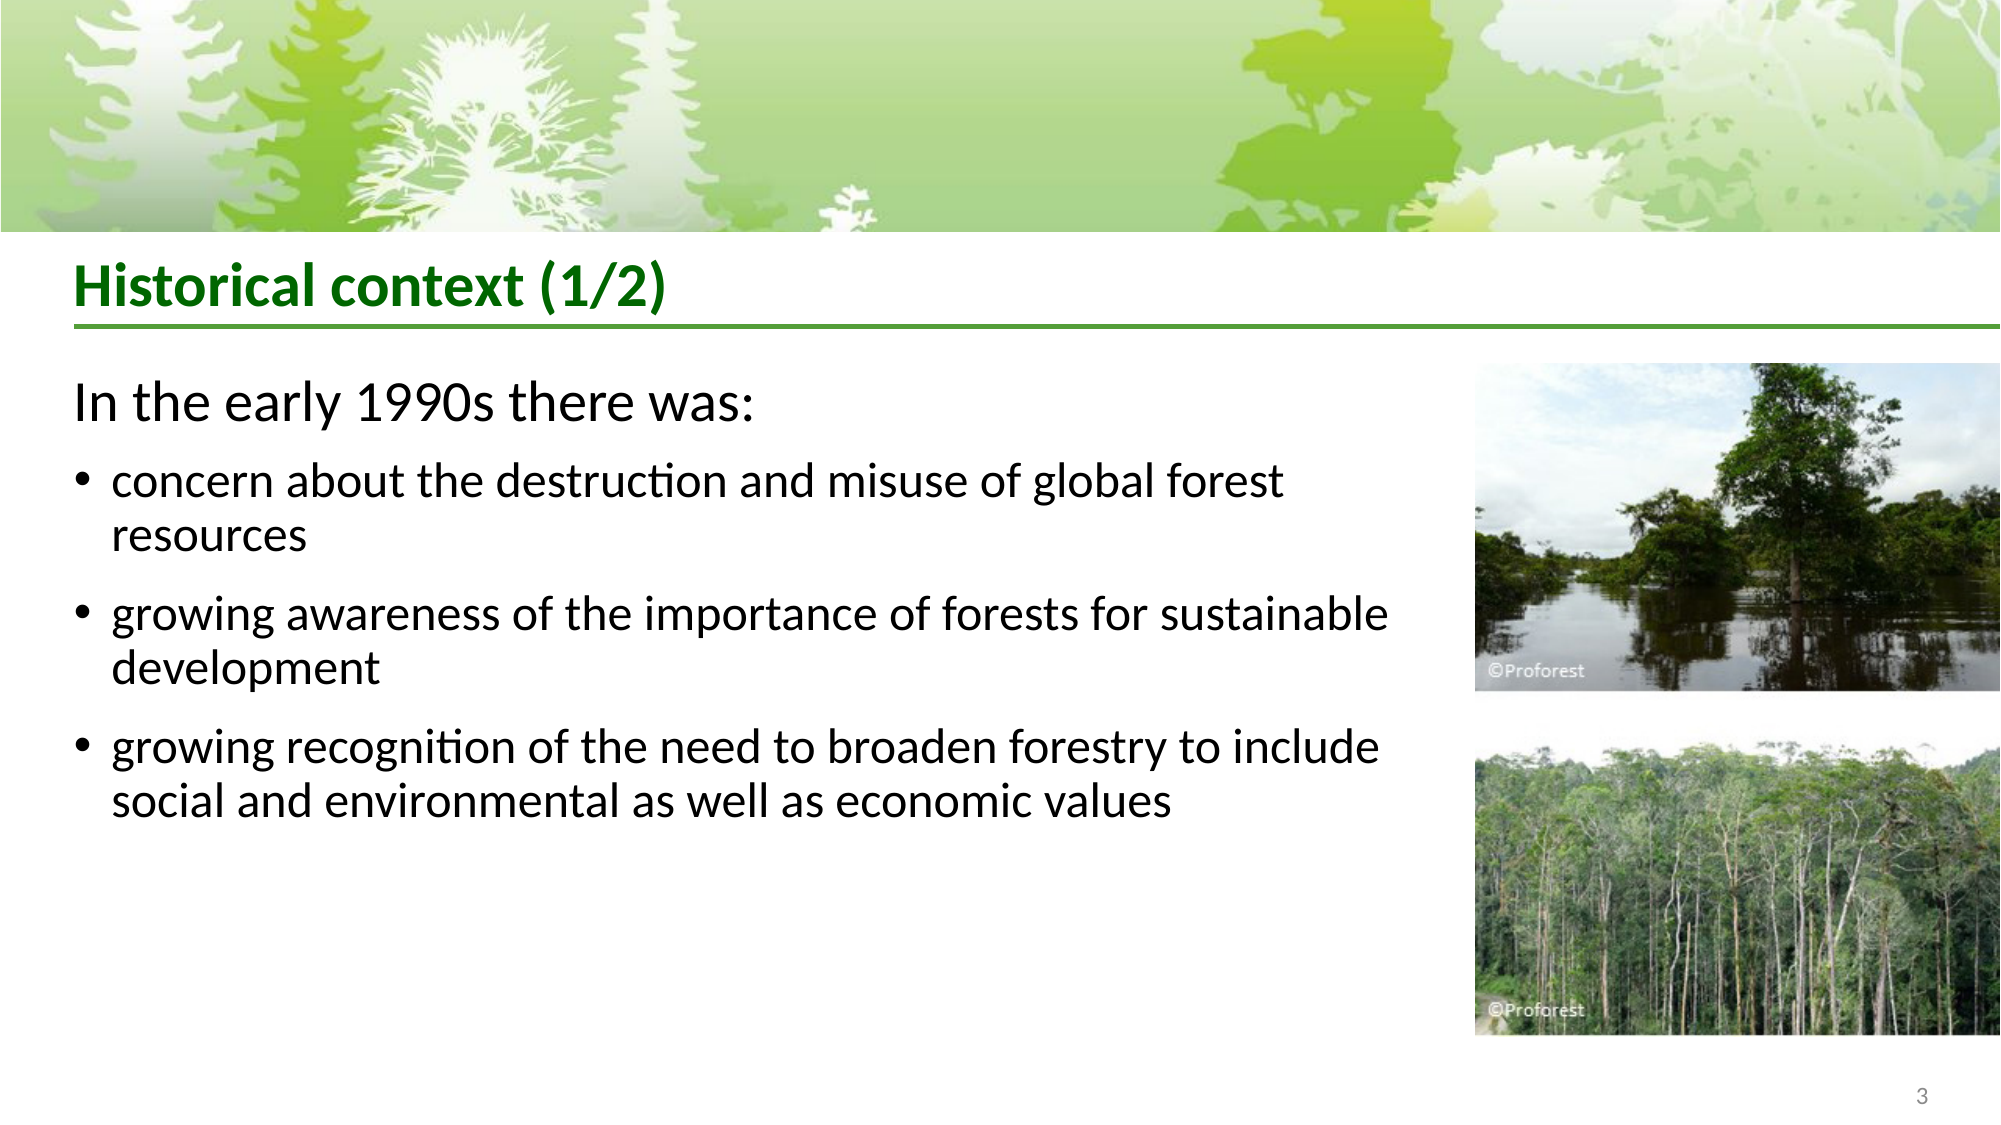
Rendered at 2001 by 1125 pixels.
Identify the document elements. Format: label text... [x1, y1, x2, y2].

picture [0, 0, 2000, 232]
slide_number 3 [1493, 1065, 1944, 1125]
list In the early 1990s there was: concern about the destruction and misuse of global forest resources growing awareness of the importance of forests for sustainable development growing recognition of the need to broaden forestry to include social and environmental as well as economic values [58, 363, 1409, 1106]
picture [1474, 363, 2000, 1037]
title Historical context (1/2) [58, 192, 1409, 363]
